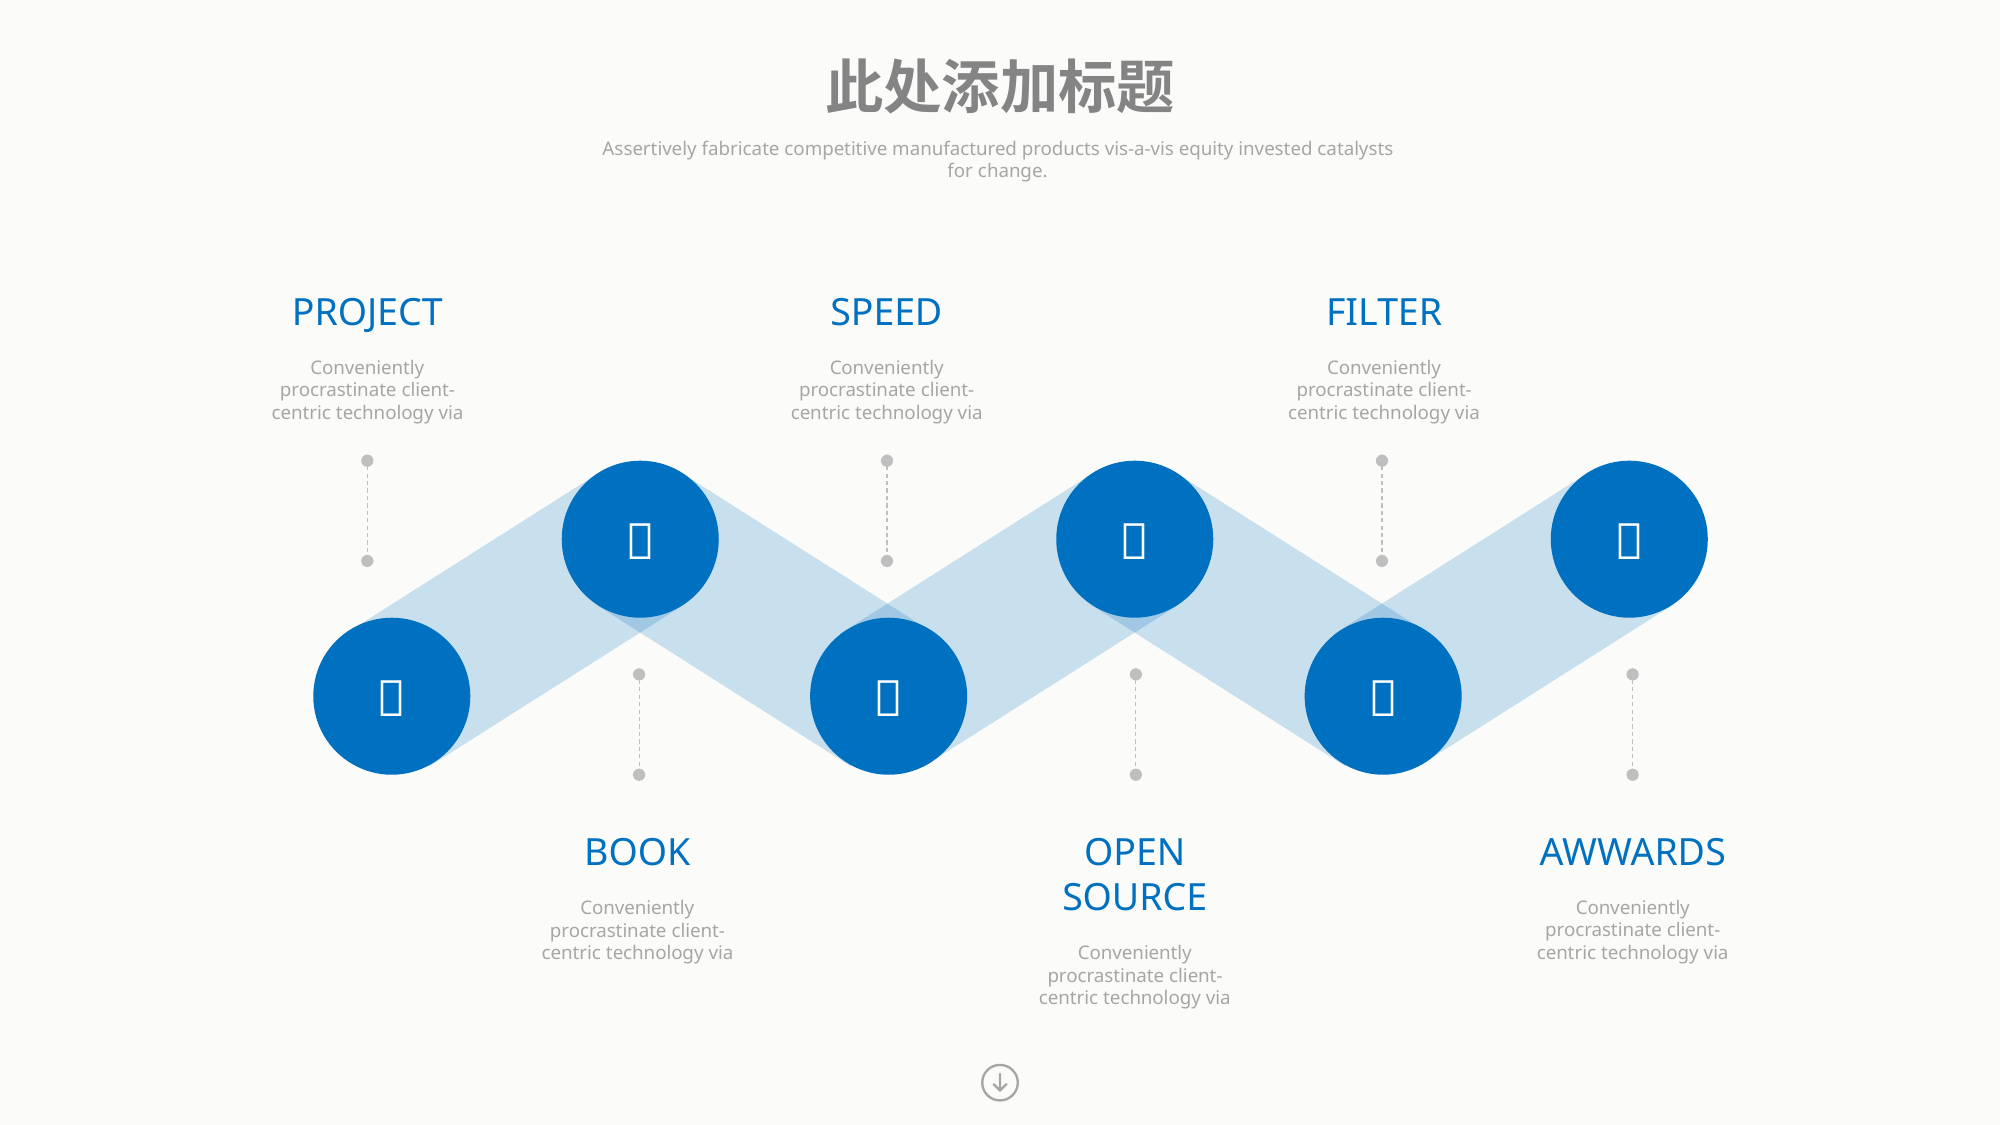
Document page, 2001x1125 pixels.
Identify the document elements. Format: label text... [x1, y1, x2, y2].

text_box  [1055, 459, 1215, 619]
text_box FILTER Conveniently procrastinate client-centric technology via [1261, 280, 1507, 431]
text_box Assertively fabricate competitive manufactured products vis-a-vis equity invested catalysts for change. [587, 128, 1413, 189]
text_box  [312, 616, 472, 776]
text_box  [560, 459, 720, 619]
text_box  [809, 616, 969, 776]
text_box [981, 1063, 1019, 1102]
text_box AWWARDS Conveniently procrastinate client-centric technology via [1509, 820, 1756, 971]
text_box BOOK Conveniently procrastinate client-centric technology via [514, 820, 760, 971]
text_box 此处添加标题 [810, 43, 1190, 128]
text_box PROJECT Conveniently procrastinate client-centric technology via [244, 280, 490, 431]
text_box  [1303, 616, 1463, 776]
text_box SPEED Conveniently procrastinate client-centric technology via [763, 280, 1010, 431]
text_box [361, 477, 678, 768]
text_box [1382, 477, 1667, 758]
text_box [1097, 478, 1413, 768]
text_box OPEN SOURCE Conveniently procrastinate client-centric technology via [1012, 820, 1258, 1016]
text_box  [1549, 459, 1709, 619]
text_box [850, 478, 1134, 757]
text_box [640, 479, 887, 768]
